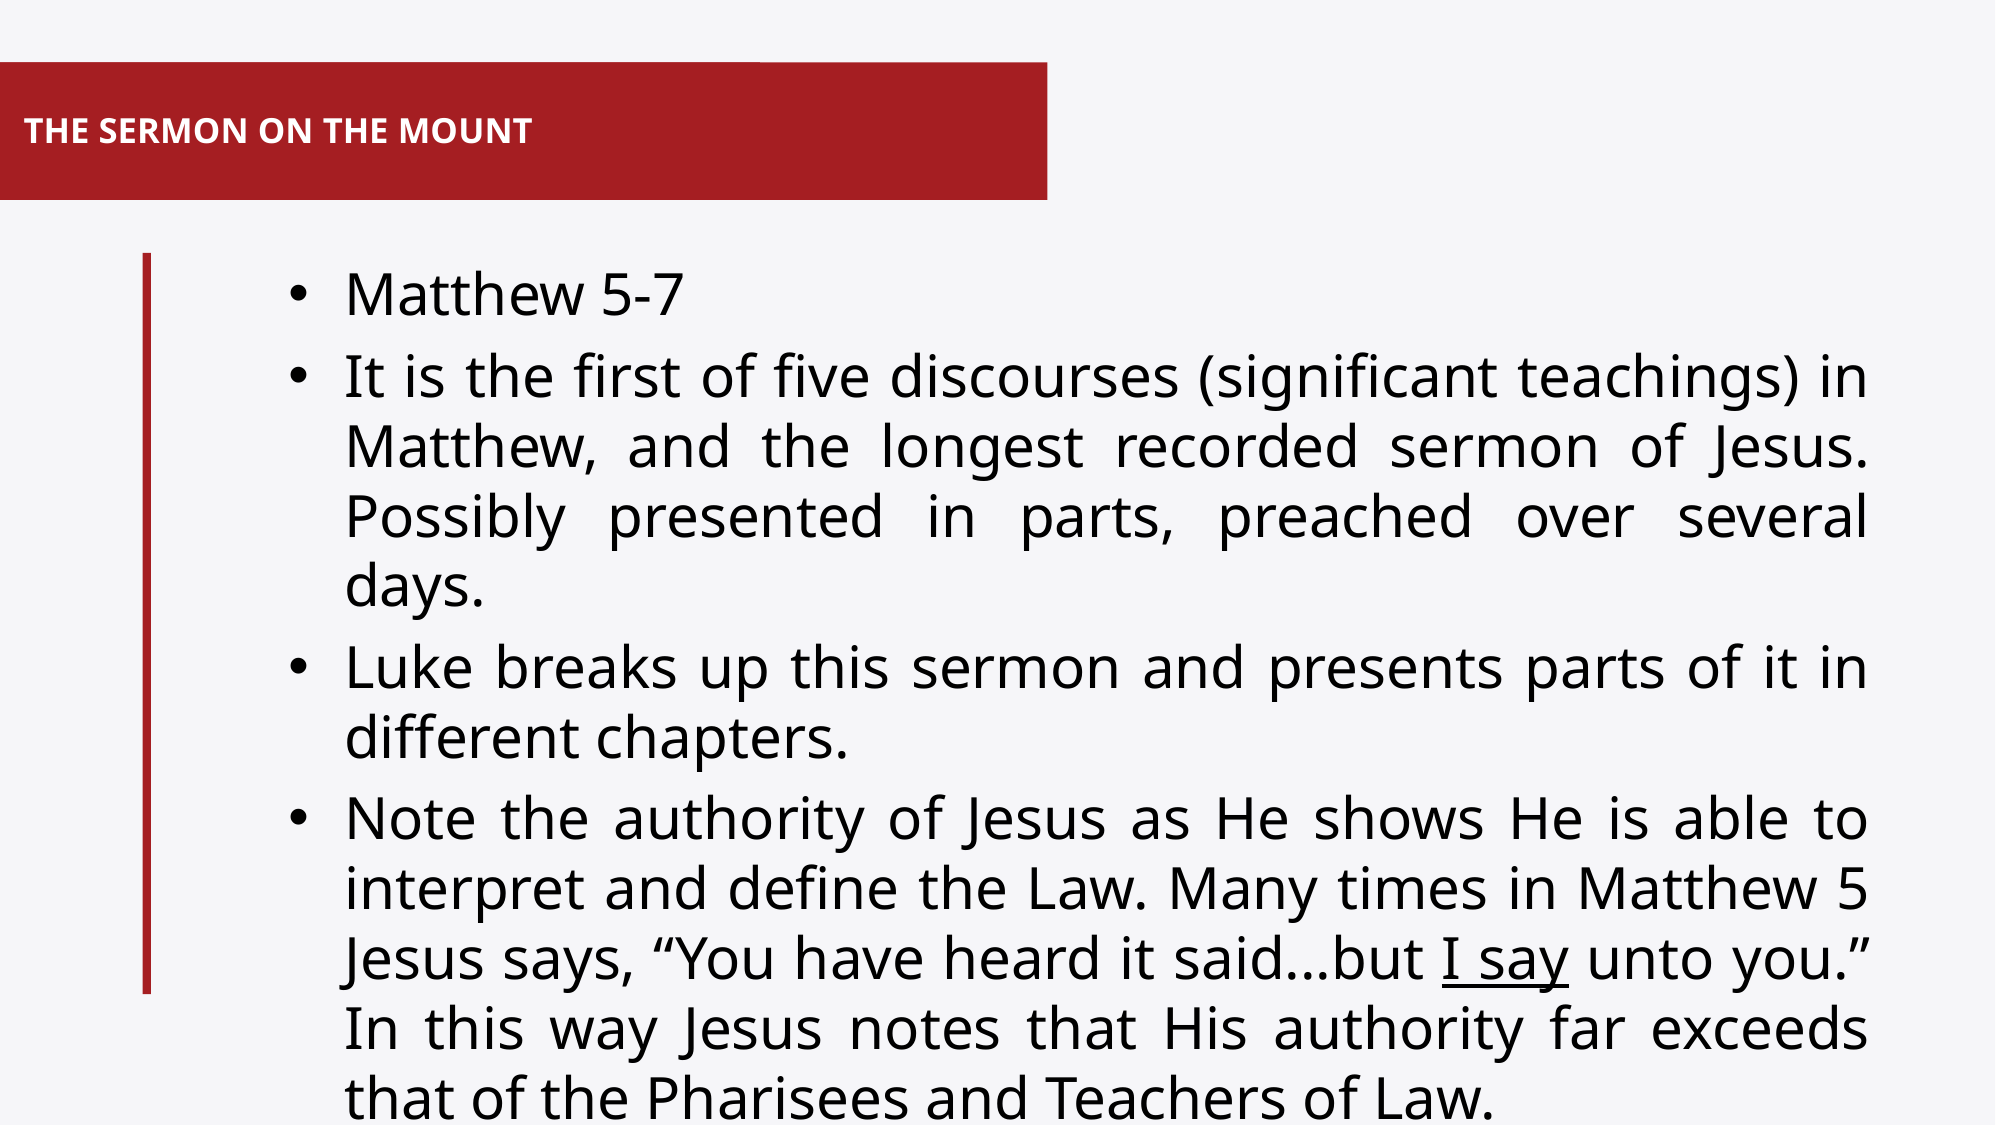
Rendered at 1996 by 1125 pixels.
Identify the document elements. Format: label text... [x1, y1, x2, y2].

title THE SERMON ON THE MOUNT [0, 62, 1048, 200]
subtitle Matthew 5-7 It is the first of five discourses (significant teachings) in Matthew, and the longest recorded sermon of Jesus. Possibly presented in parts, preached over several days. Luke breaks up this sermon and presents parts of it in different chapters. Note the authority of Jesus as He shows He is able to interpret and define the Law. Many times in Matthew 5 Jesus says, “You have heard it said...but I say unto you.” In this way Jesus notes that His authority far exceeds that of the Pharisees and Teachers of Law. [197, 249, 1885, 1125]
